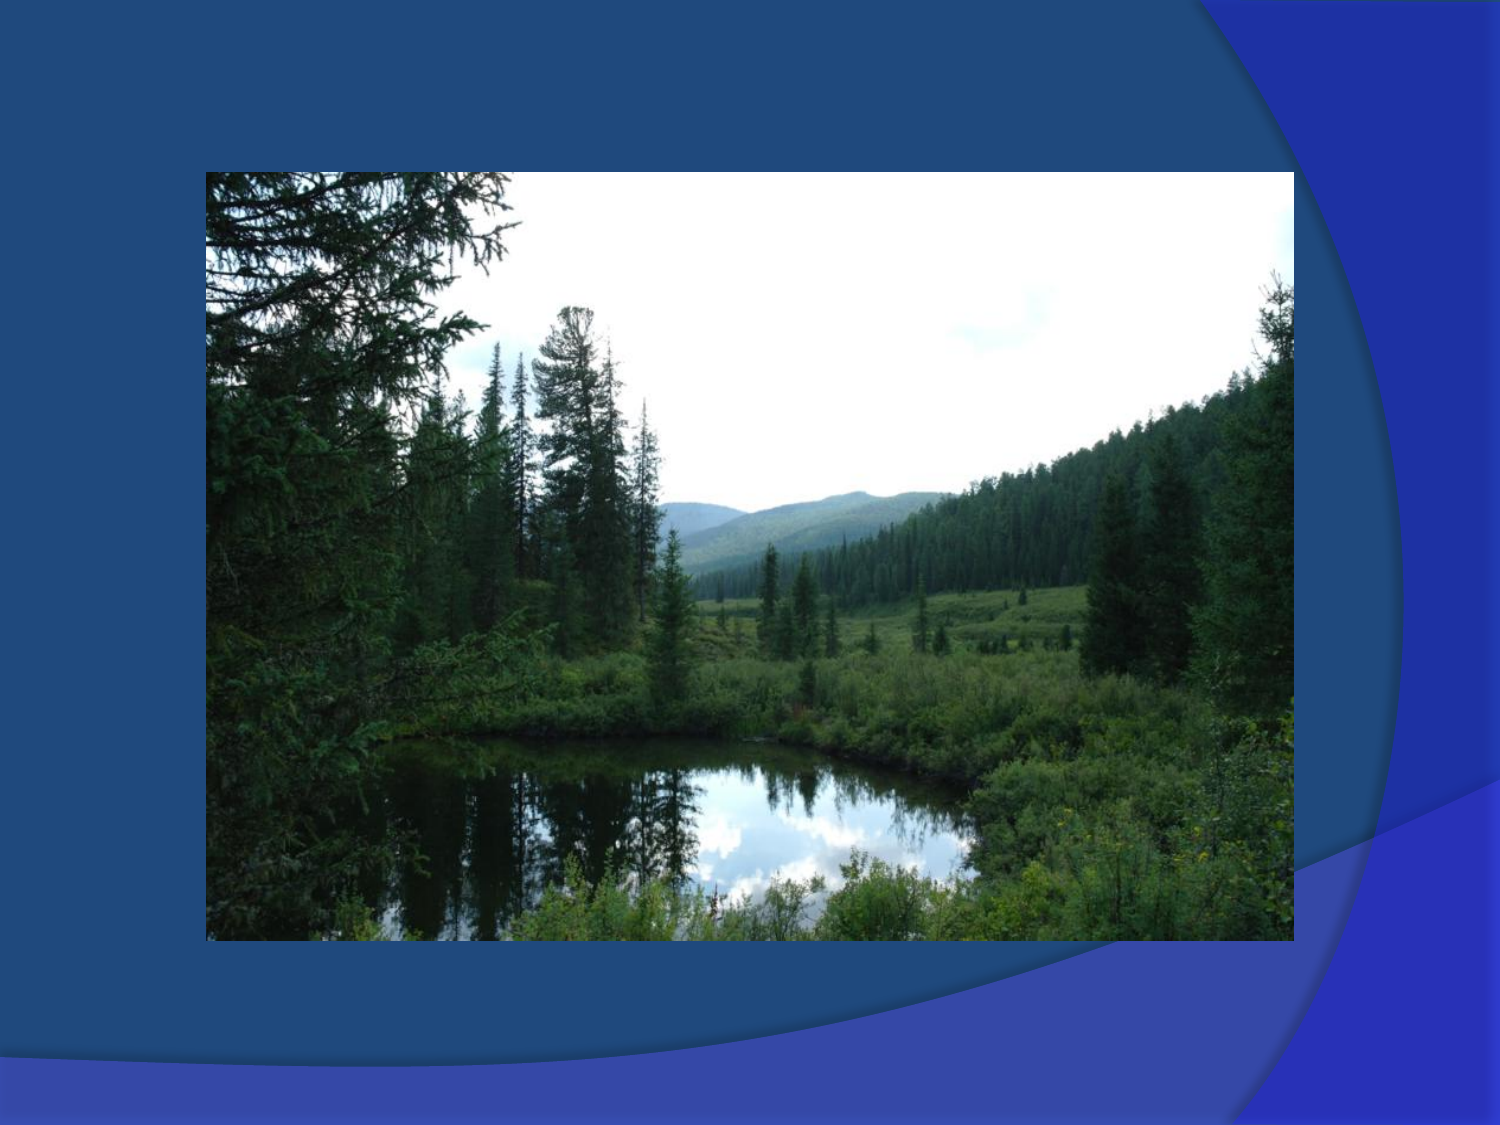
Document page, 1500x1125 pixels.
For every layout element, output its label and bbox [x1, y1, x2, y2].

picture [206, 172, 1294, 941]
